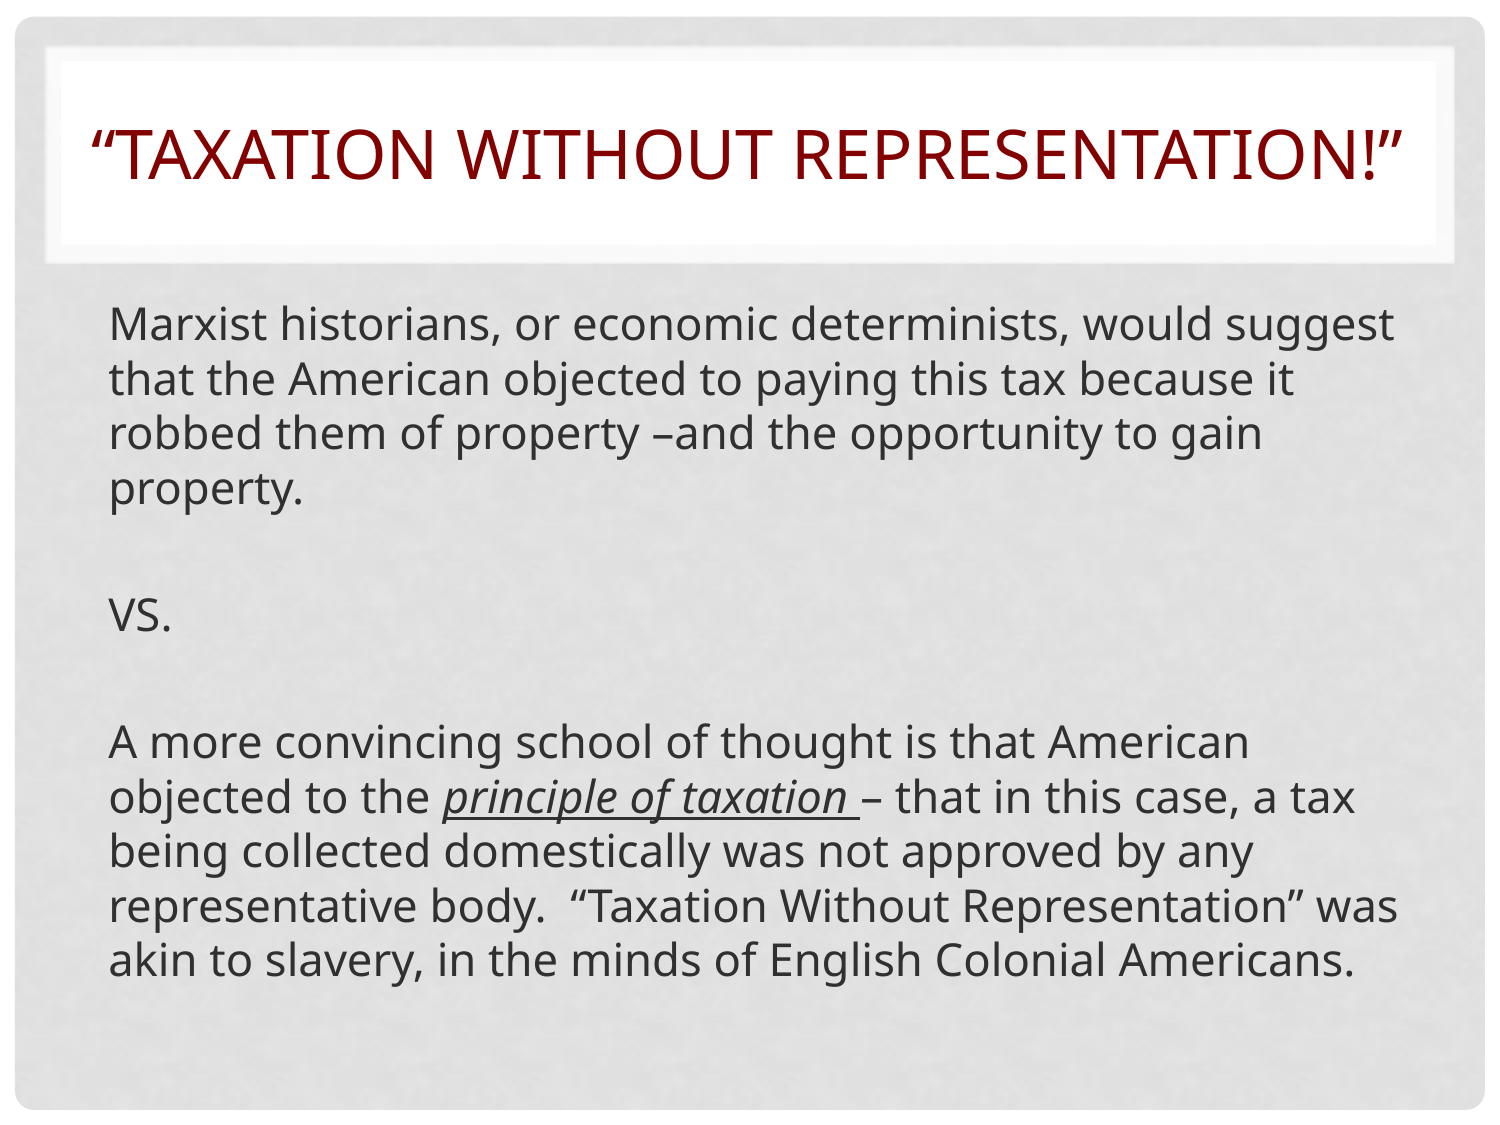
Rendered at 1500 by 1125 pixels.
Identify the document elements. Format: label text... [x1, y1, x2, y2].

title “Taxation without representation!” [69, 66, 1425, 238]
list Marxist historians, or economic determinists, would suggest that the American objected to paying this tax because it robbed them of property –and the opportunity to gain property. VS. A more convincing school of thought is that American objected to the principle of taxation – that in this case, a tax being collected domestically was not approved by any representative body. “Taxation Without Representation” was akin to slavery, in the minds of English Colonial Americans. [75, 287, 1425, 1005]
